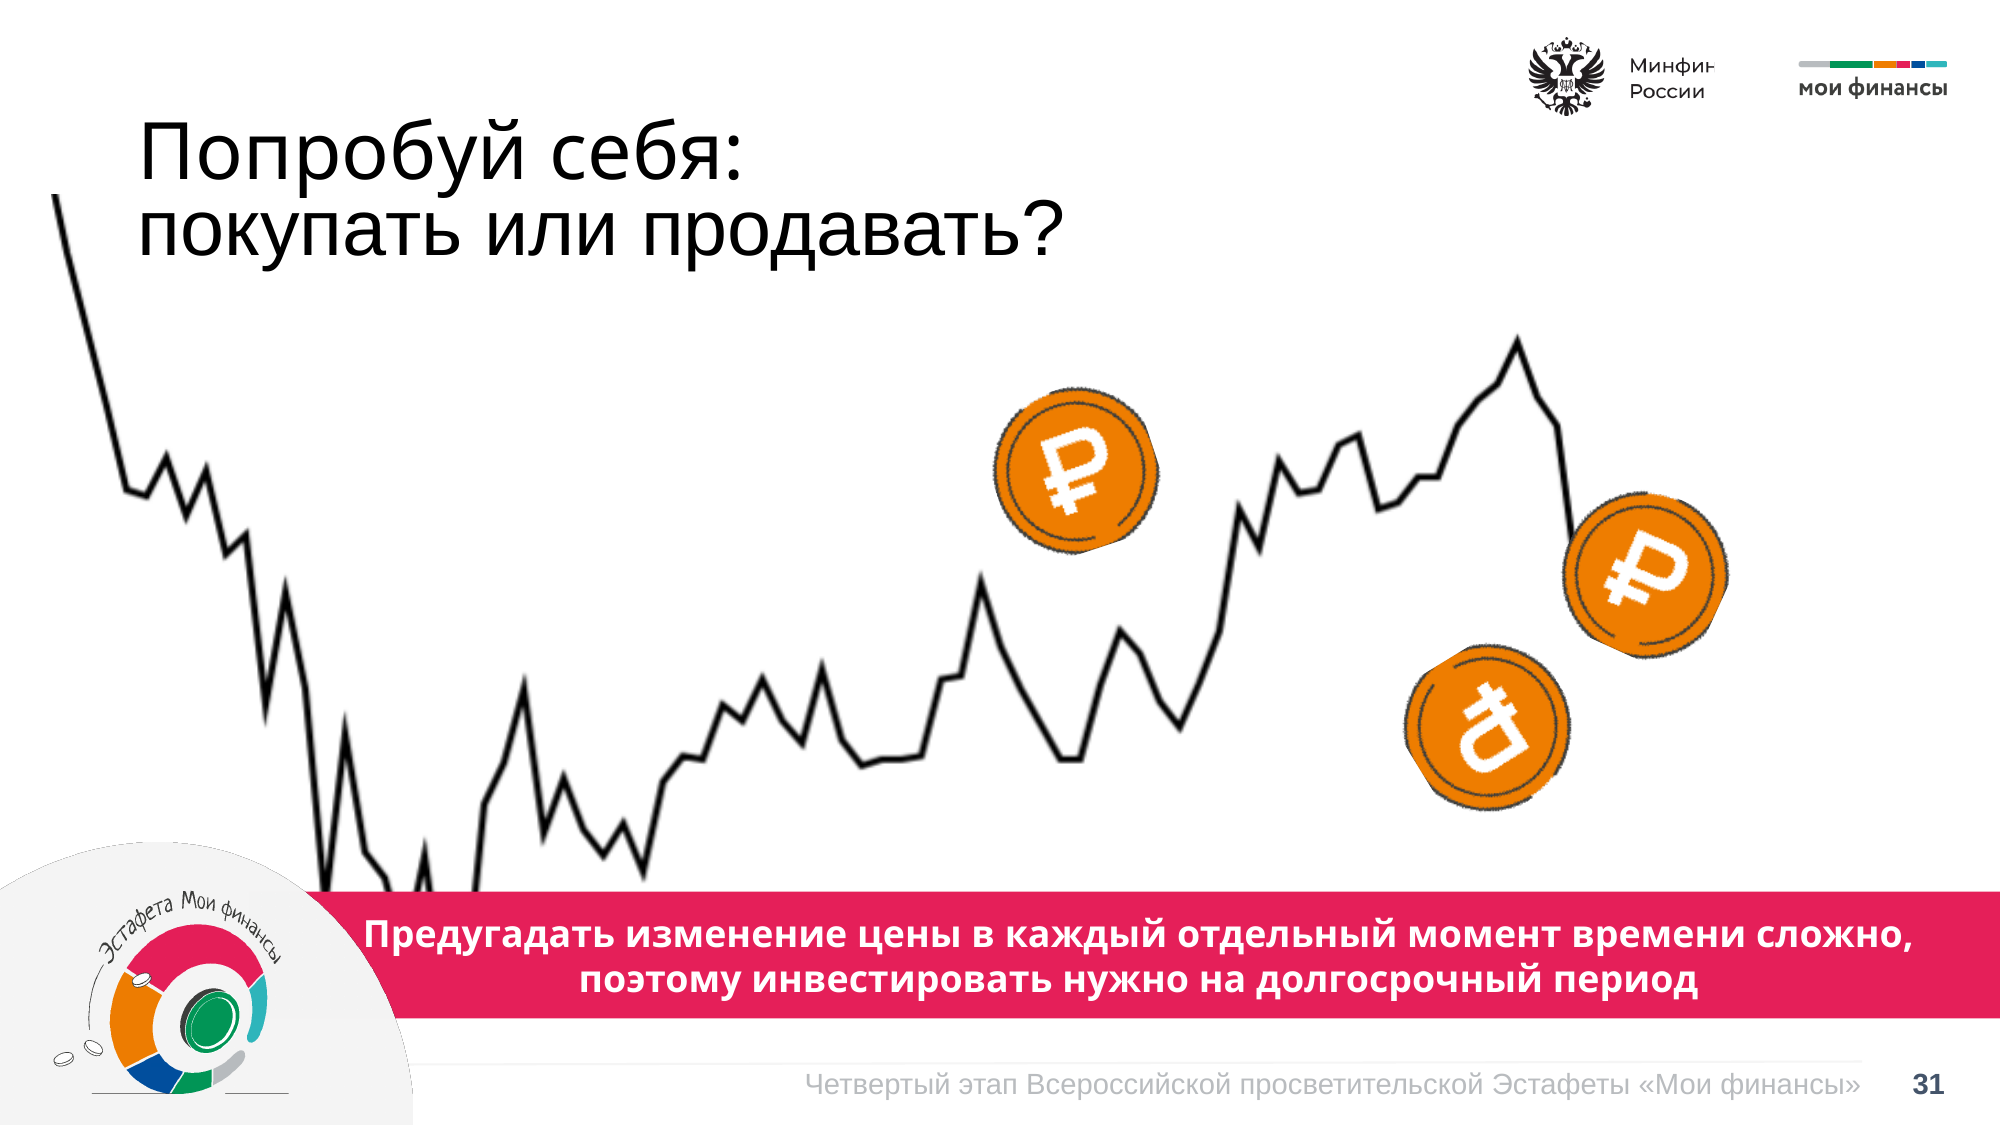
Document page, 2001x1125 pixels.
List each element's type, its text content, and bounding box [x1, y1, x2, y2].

picture [0, 193, 1727, 1125]
text_box 31 [1862, 1064, 1945, 1125]
text_box [1608, 890, 2000, 1021]
text_box Попробуй себя: покупать или продавать? [137, 85, 1199, 192]
text_box Предугадать изменение цены в каждый отдельный момент времени сложно, поэтому инвестировать нужно на долгосрочный период [1608, 903, 1960, 1007]
